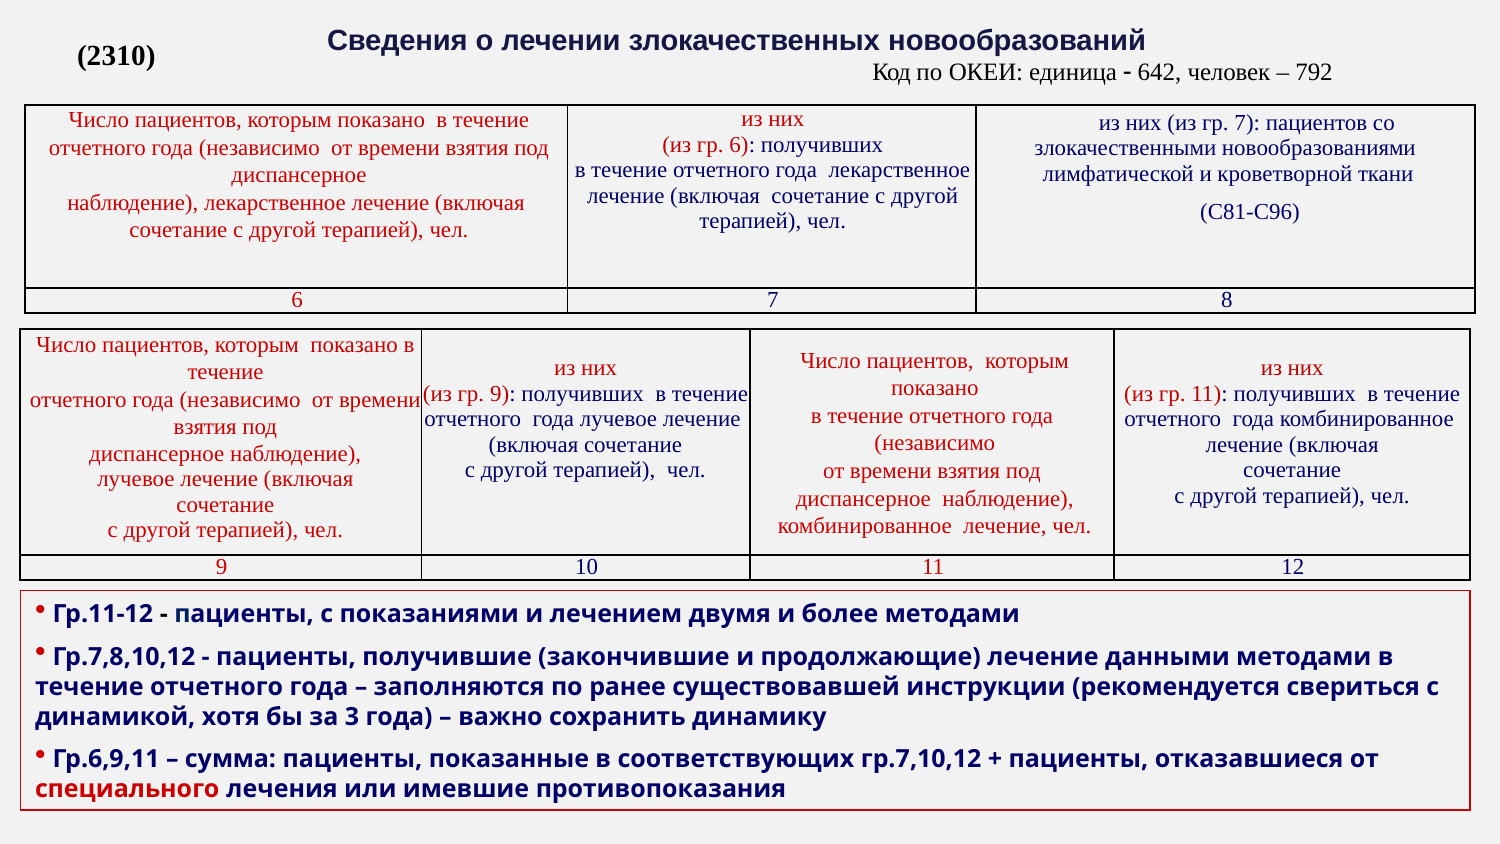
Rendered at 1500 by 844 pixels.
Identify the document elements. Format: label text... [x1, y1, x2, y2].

table_cell 6 [26, 289, 567, 312]
table_cell 11 [751, 556, 1113, 579]
text_box (2310) [74, 33, 158, 71]
table_header из них (из гр. 11): получивших в течение отчетного года комбинированное лечение (включая сочетание с другой терапией), чел. [1115, 330, 1469, 554]
table_cell 10 [422, 556, 749, 579]
table_cell 7 [568, 289, 975, 312]
table_cell 8 [977, 289, 1474, 312]
table_cell 9 [21, 556, 421, 579]
text_box Сведения о лечении злокачественных новообразований Код по ОКЕИ: единица  642, человек – 792 [324, 18, 1351, 86]
table_header из них (из гр. 7): пациентов со злокачественными новообразованиями лимфатической и кроветворной ткани (С81-С96) [977, 106, 1474, 287]
table_header из них (из гр. 9): получивших в течение отчетного года лучевое лечение (включая сочетание с другой терапией), чел. [422, 330, 749, 554]
text_box Гр.11-12 - пациенты, с показаниями и лечением двумя и более методами Гр.7,8,10,12 - пациенты, получившие (закончившие и продолжающие) лечение данными методами в течение отчетного года – заполняются по ранее существовавшей инструкции (рекомендуется свериться с динамикой, хотя бы за 3 года) – важно сохранить динамику Гр.6,9,11 – сумма: пациенты, показанные в соответствующих гр.7,10,12 + пациенты, отказавшиеся от специального лечения или имевшие противопоказания [20, 590, 1471, 810]
table_header Число пациентов, которым показано в течение отчетного года (независимо от времени взятия под диспансерное наблюдение), лучевое лечение (включая сочетание с другой терапией), чел. [21, 330, 421, 554]
table_cell 12 [1115, 556, 1469, 579]
table_header из них (из гр. 6): получивших в течение отчетного года лекарственное лечение (включая сочетание с другой терапией), чел. [568, 106, 975, 287]
table_header Число пациентов, которым показано в течение отчетного года (независимо от времени взятия под диспансерное наблюдение), лекарственное лечение (включая сочетание с другой терапией), чел. [26, 106, 567, 287]
table_header Число пациентов, которым показано в течение отчетного года (независимо от времени взятия под диспансерное наблюдение), комбинированное лечение, чел. [751, 330, 1113, 554]
